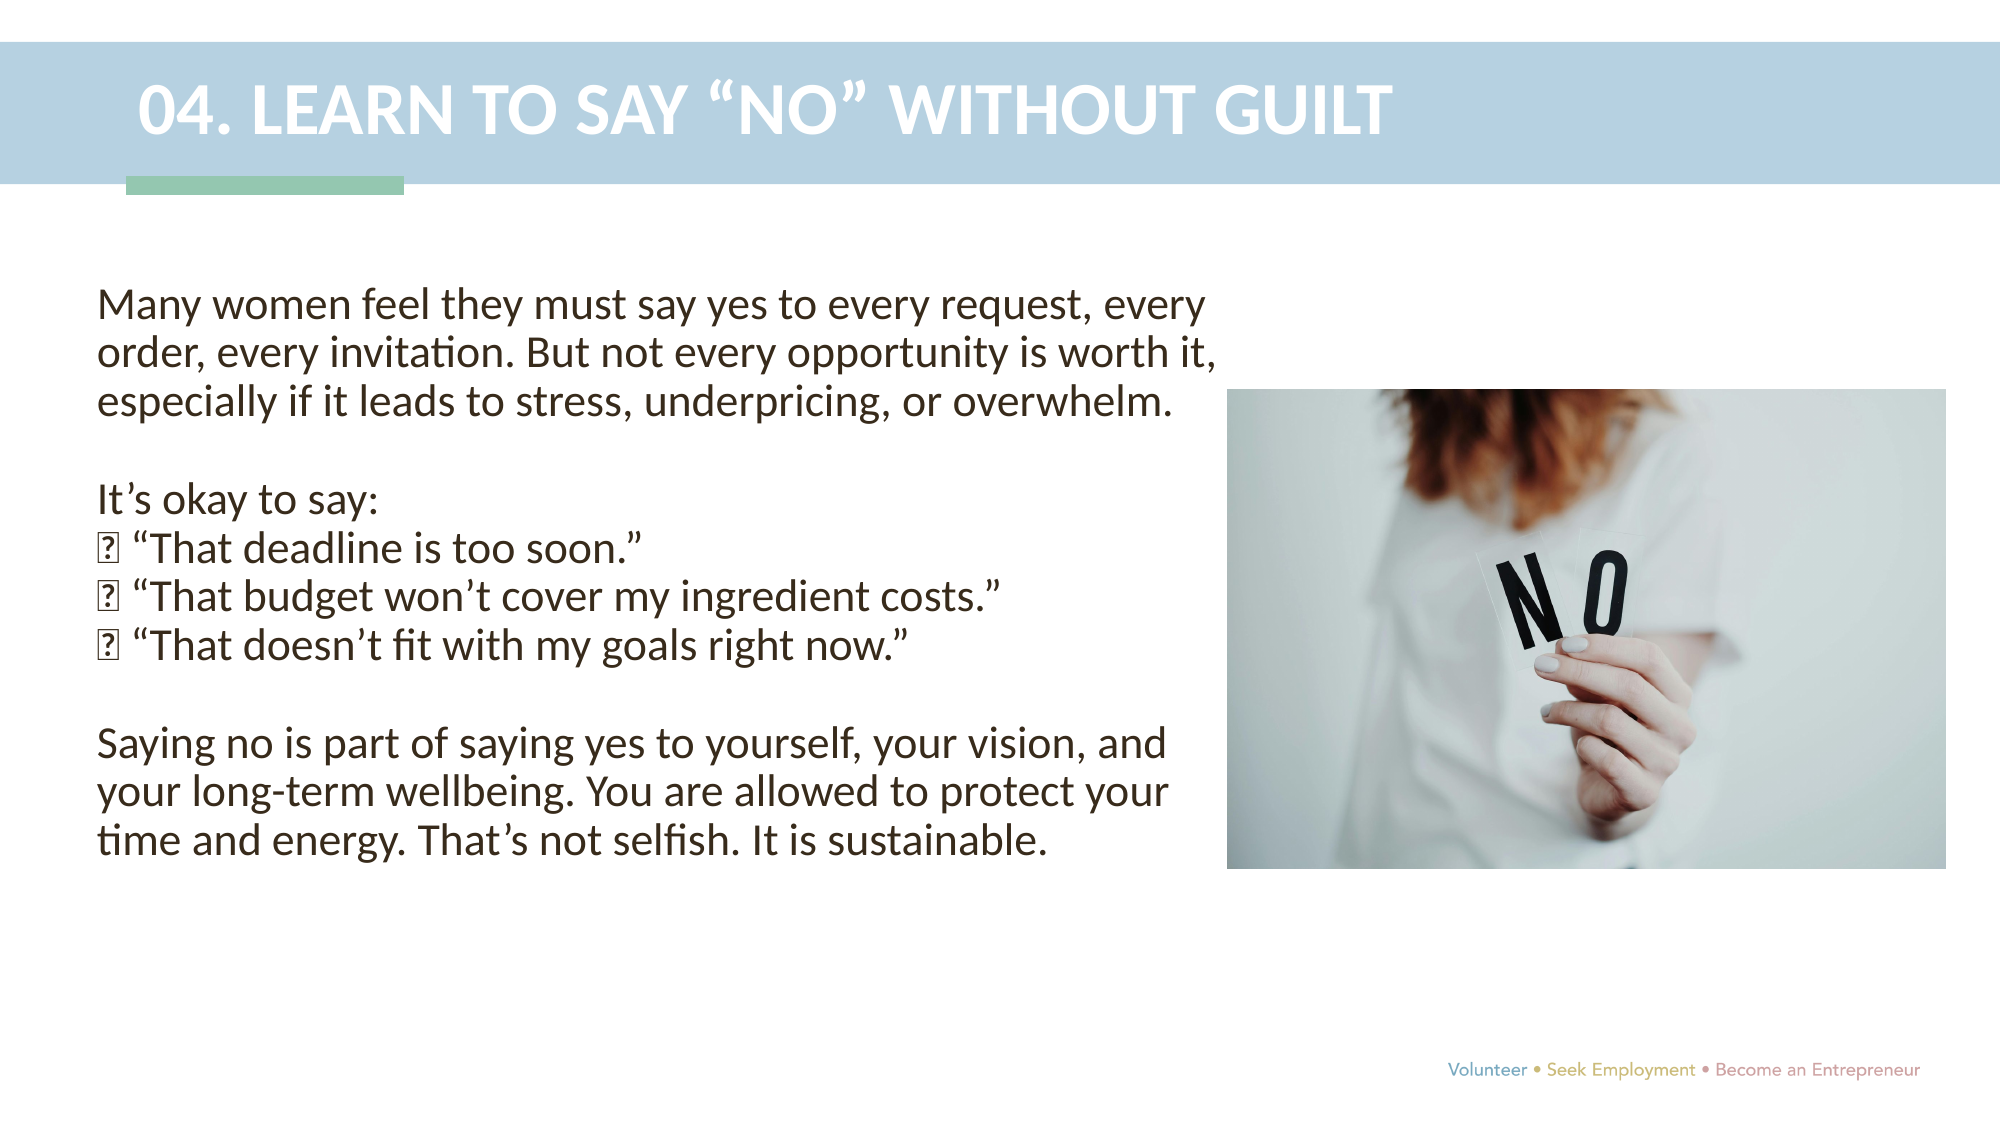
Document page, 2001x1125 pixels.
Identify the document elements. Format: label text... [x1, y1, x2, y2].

picture [1418, 1046, 1971, 1103]
picture [1227, 389, 1946, 869]
list 04. LEARN TO SAY “NO” WITHOUT GUILT [123, 51, 1913, 170]
list Many women feel they must say yes to every request, every order, every invitation. But not every opportunity is worth it, especially if it leads to stress, underpricing, or overwhelm. It’s okay to say: ❌ “That deadline is too soon.” ❌ “That budget won’t cover my ingredient costs.” ❌ “That doesn’t fit with my goals right now.” Saying no is part of saying yes to yourself, your vision, and your long-term wellbeing. You are allowed to protect your time and energy. That’s not selfish. It is sustainable. [81, 272, 1257, 986]
